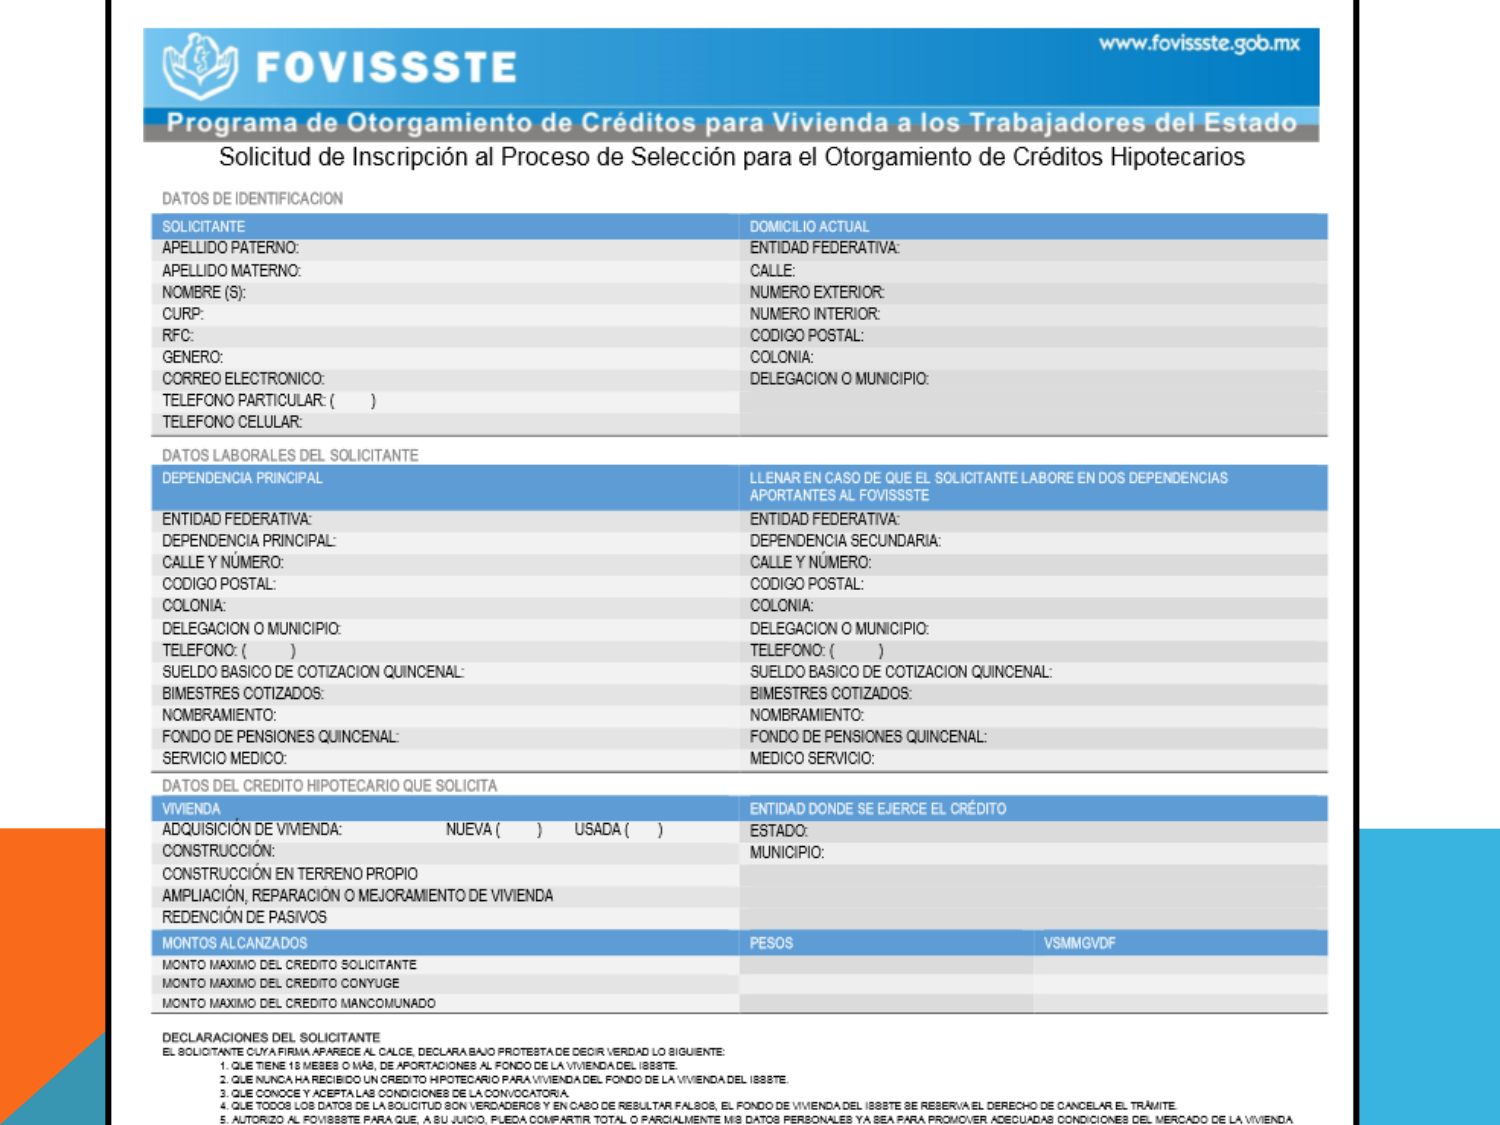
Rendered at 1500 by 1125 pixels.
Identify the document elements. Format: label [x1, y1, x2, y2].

picture [105, 0, 1360, 1125]
